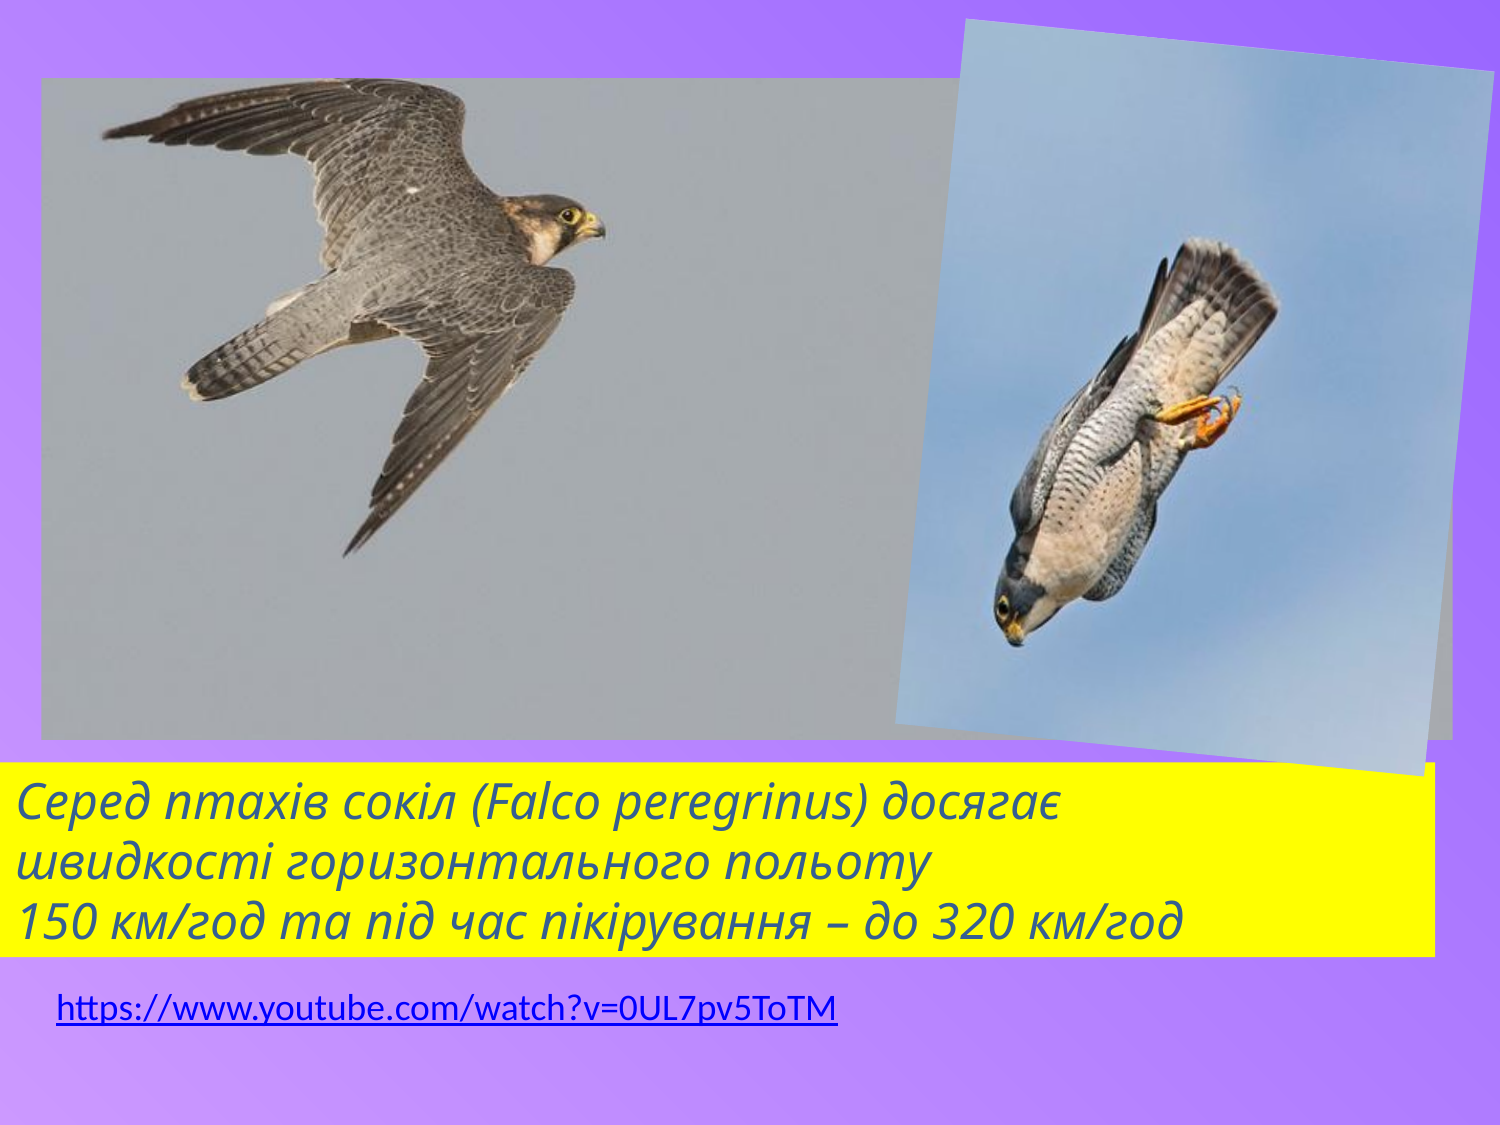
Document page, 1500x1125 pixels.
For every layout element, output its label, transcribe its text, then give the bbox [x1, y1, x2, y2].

picture [41, 19, 1495, 777]
text_box Серед птахів сокіл (Falco peregrinus) досягає швидкості горизонтального польоту 150 км/год та під час пікірування – до 320 км/год [0, 762, 1436, 958]
text_box https://www.youtube.com/watch?v=0UL7pv5ToTM [41, 975, 1329, 1081]
